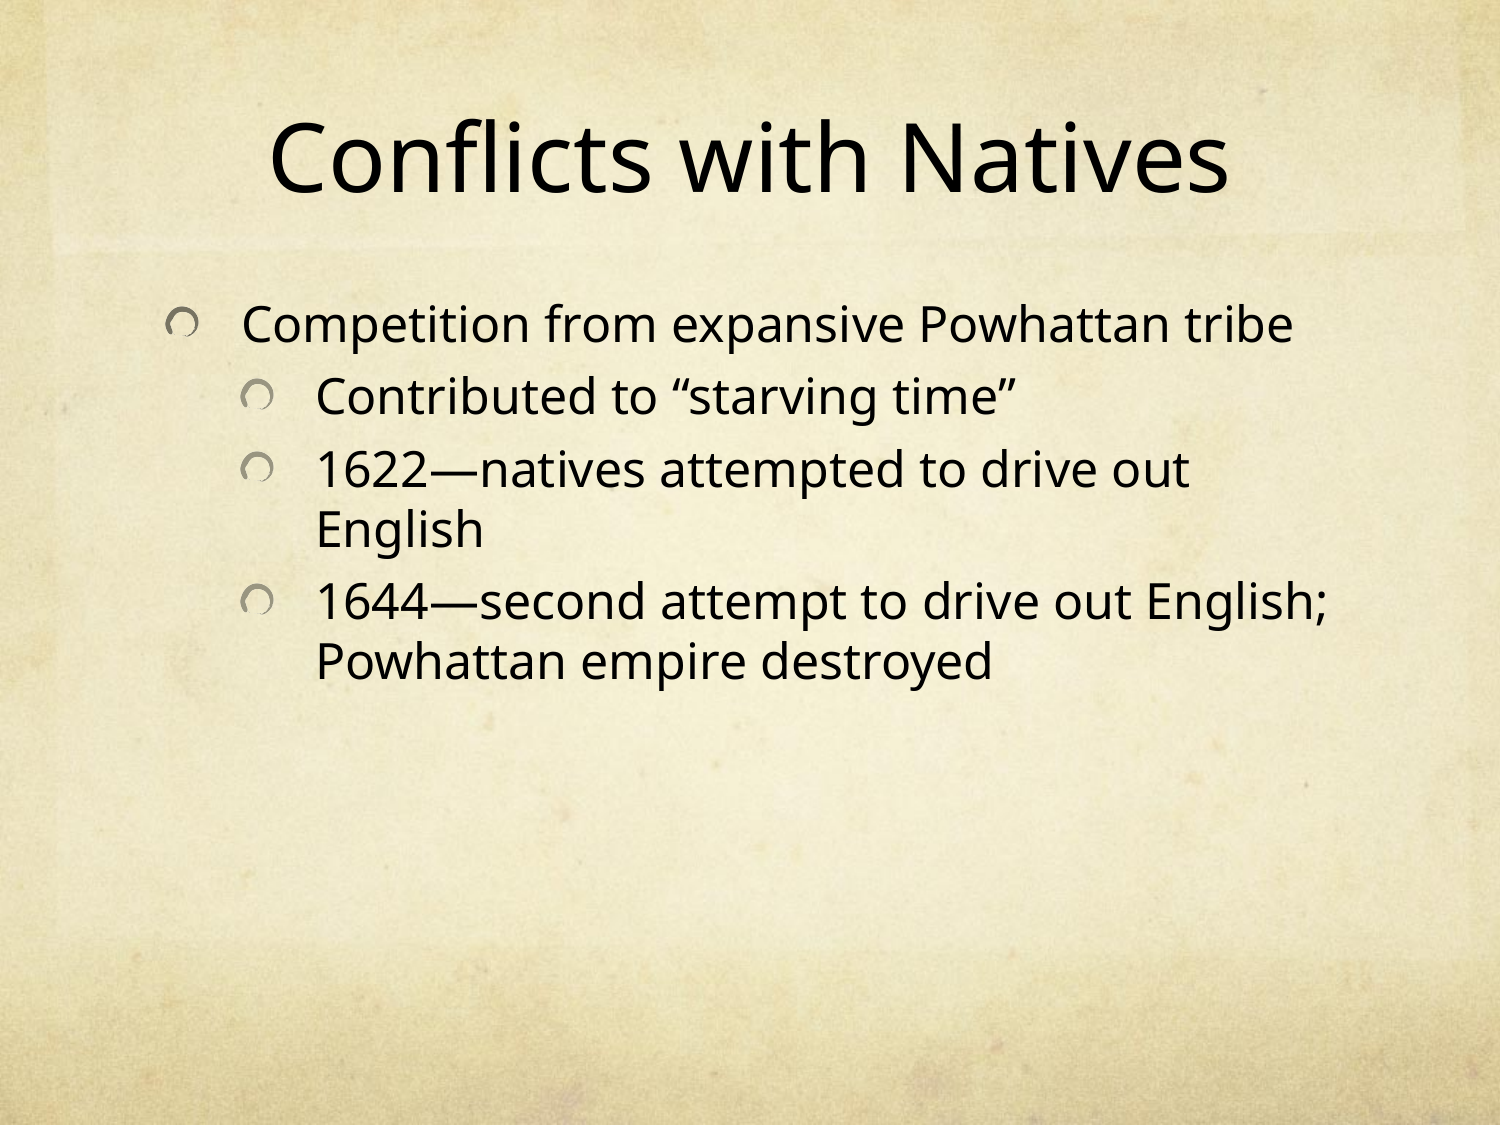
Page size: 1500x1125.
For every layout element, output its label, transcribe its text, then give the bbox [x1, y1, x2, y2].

title Conflicts with Natives [150, 82, 1350, 225]
list Competition from expansive Powhattan tribe Contributed to “starving time” 1622—natives attempted to drive out English 1644—second attempt to drive out English; Powhattan empire destroyed [150, 284, 1350, 950]
picture [0, 0, 1500, 1125]
